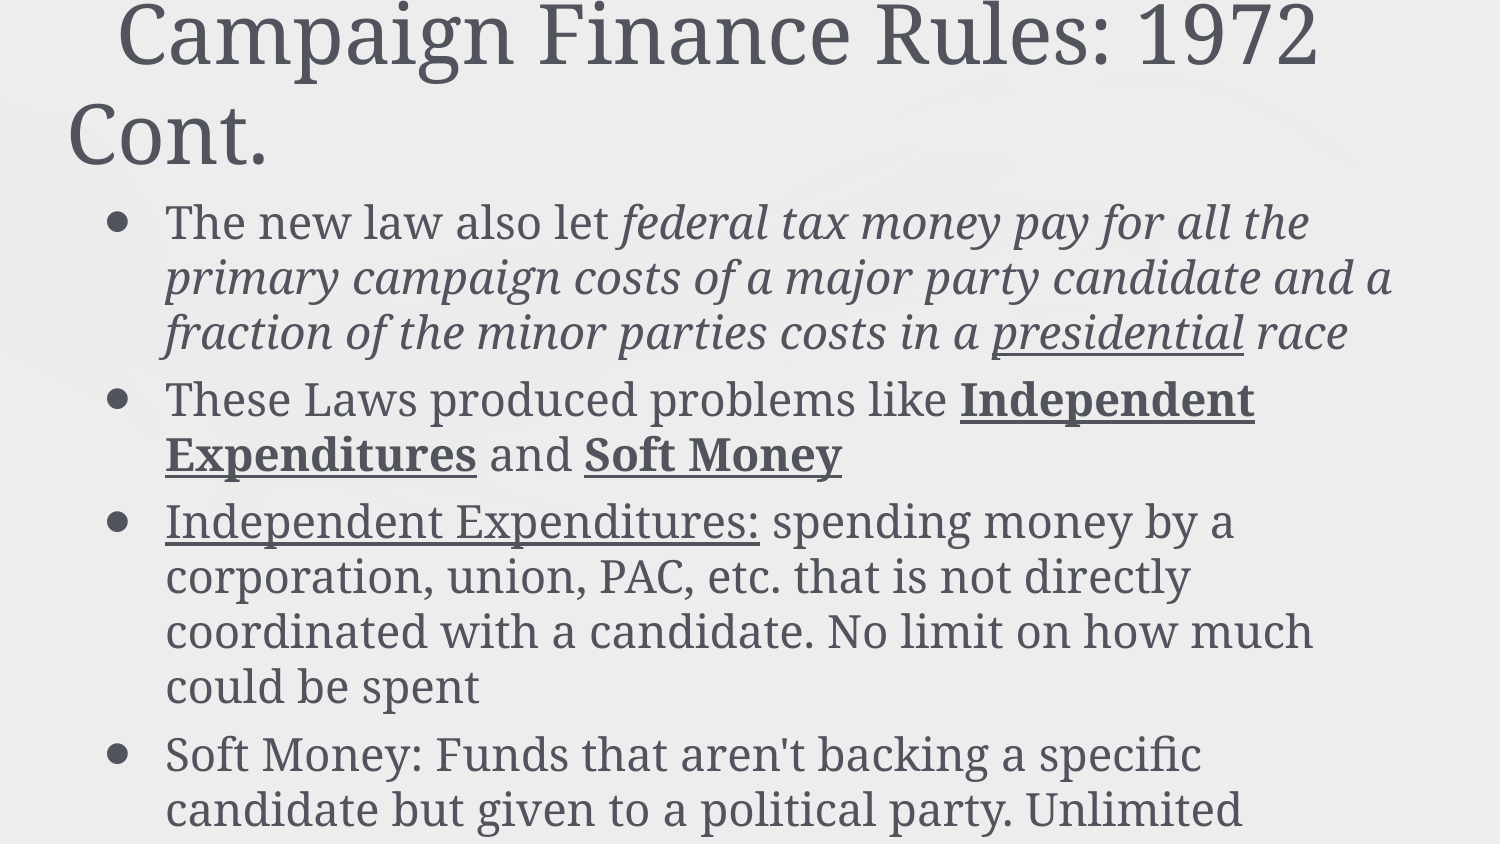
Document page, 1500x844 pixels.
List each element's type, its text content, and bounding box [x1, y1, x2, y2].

title Campaign Finance Rules: 1972 Cont. [51, 25, 1438, 197]
list The new law also let federal tax money pay for all the primary campaign costs of a major party candidate and a fraction of the minor parties costs in a presidential race These Laws produced problems like Independent Expenditures and Soft Money Independent Expenditures: spending money by a corporation, union, PAC, etc. that is not directly coordinated with a candidate. No limit on how much could be spent Soft Money: Funds that aren't backing a specific candidate but given to a political party. Unlimited amounts given to candidates through political parties. [75, 178, 1425, 814]
